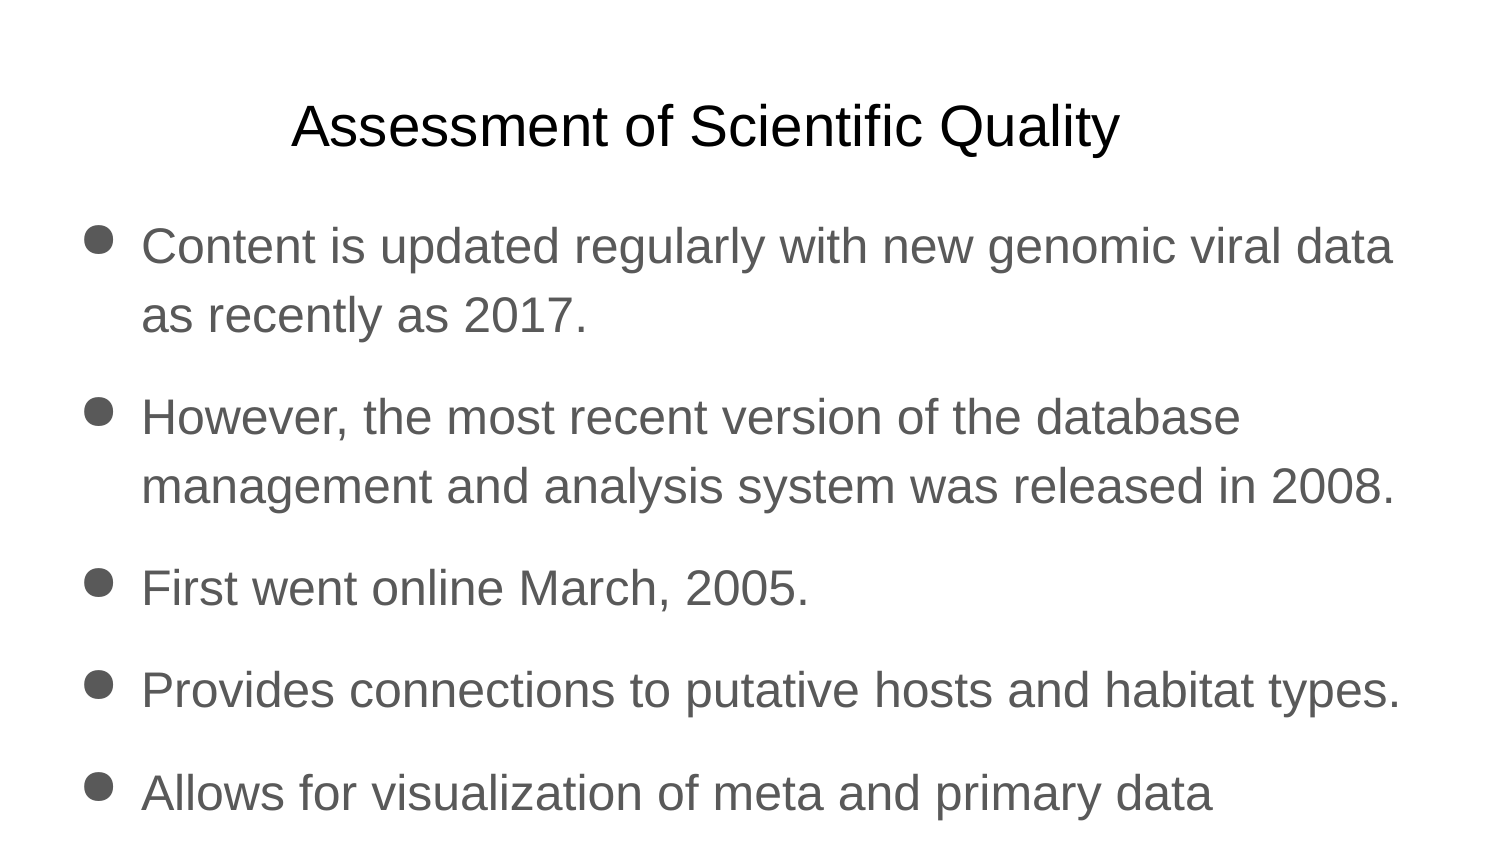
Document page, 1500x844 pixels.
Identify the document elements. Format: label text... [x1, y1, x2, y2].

list Content is updated regularly with new genomic viral data as recently as 2017. However, the most recent version of the database management and analysis system was released in 2008. First went online March, 2005. Provides connections to putative hosts and habitat types. Allows for visualization of meta and primary data [51, 189, 1449, 750]
title Assessment of Scientific Quality [51, 72, 1449, 167]
